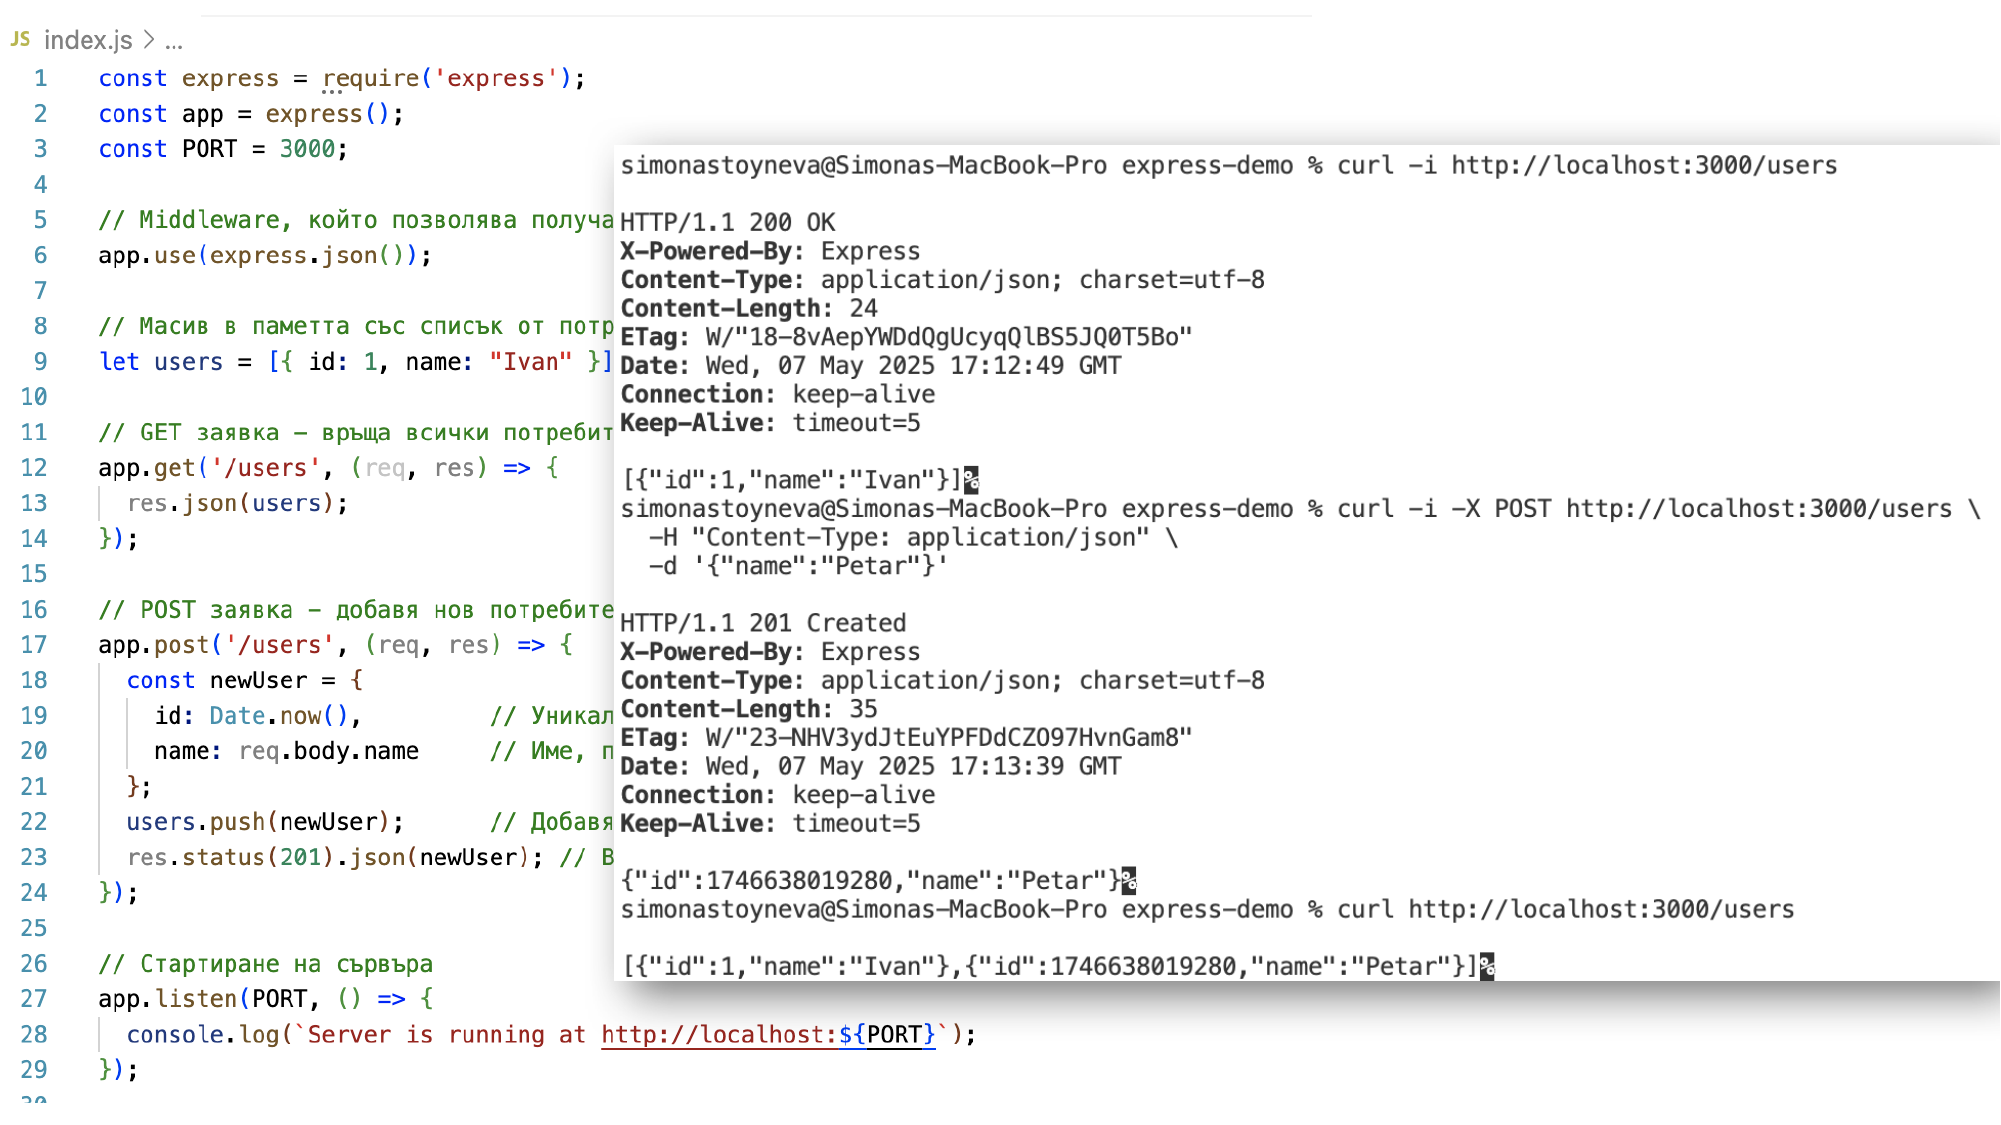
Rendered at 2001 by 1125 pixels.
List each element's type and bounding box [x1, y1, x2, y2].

list [0, 14, 1313, 1103]
picture [614, 144, 2000, 982]
